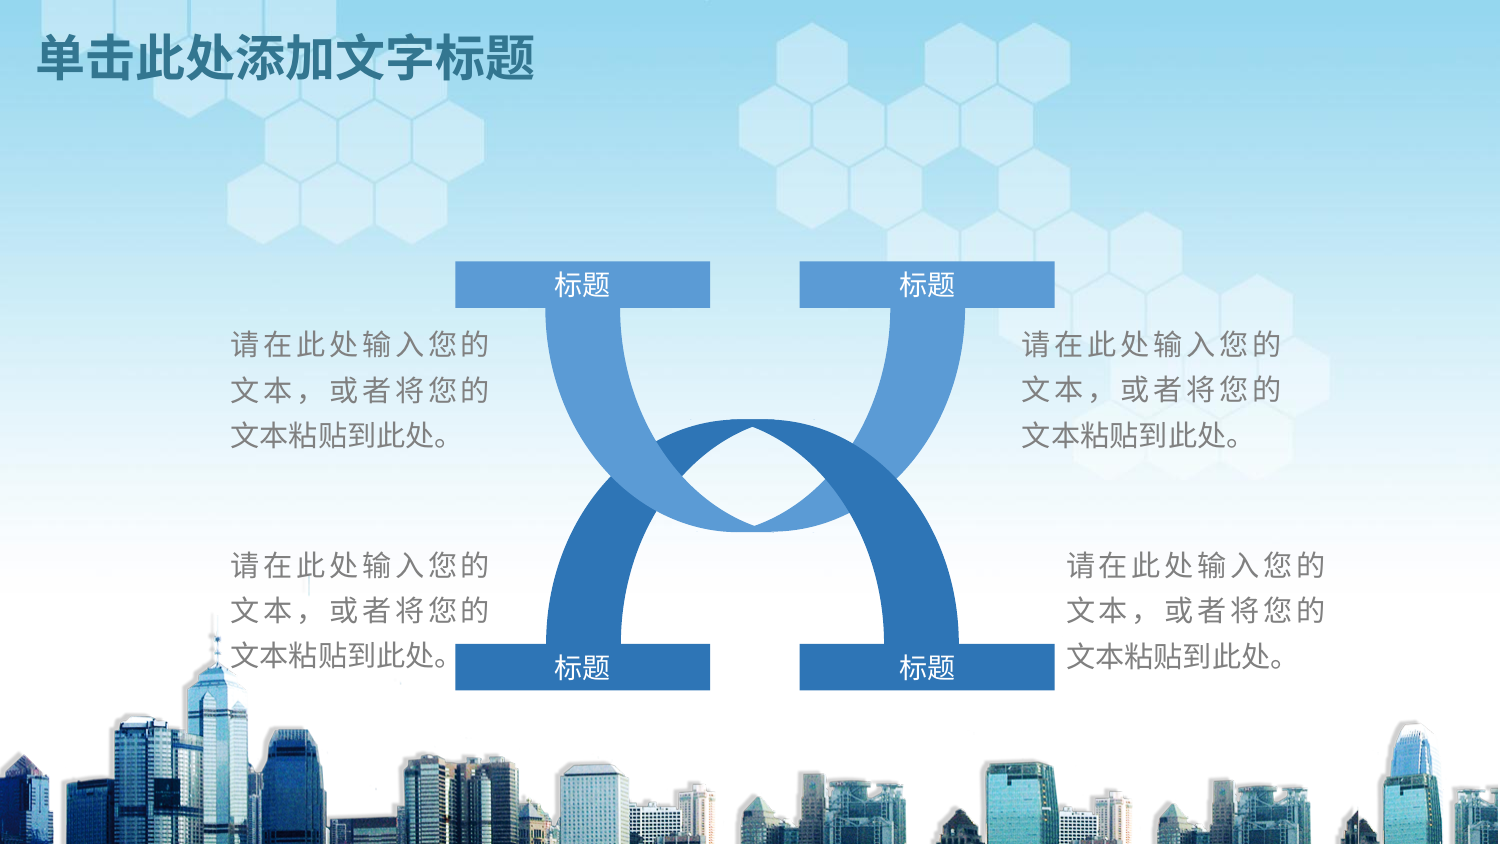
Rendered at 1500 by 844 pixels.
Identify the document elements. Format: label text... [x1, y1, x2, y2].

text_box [696, 261, 1055, 418]
text_box 请在此处输入您的文本，或者将您的文本粘贴到此处。 [1055, 308, 1297, 460]
text_box 请在此处输入您的文本，或者将您的文本粘贴到此处。 [215, 308, 455, 460]
text_box 请在此处输入您的文本，或者将您的文本粘贴到此处。 [215, 529, 455, 681]
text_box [455, 261, 696, 533]
picture [0, 0, 1500, 844]
text_box 请在此处输入您的文本，或者将您的文本粘贴到此处。 [1055, 529, 1341, 681]
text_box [455, 533, 690, 691]
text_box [690, 418, 1055, 691]
